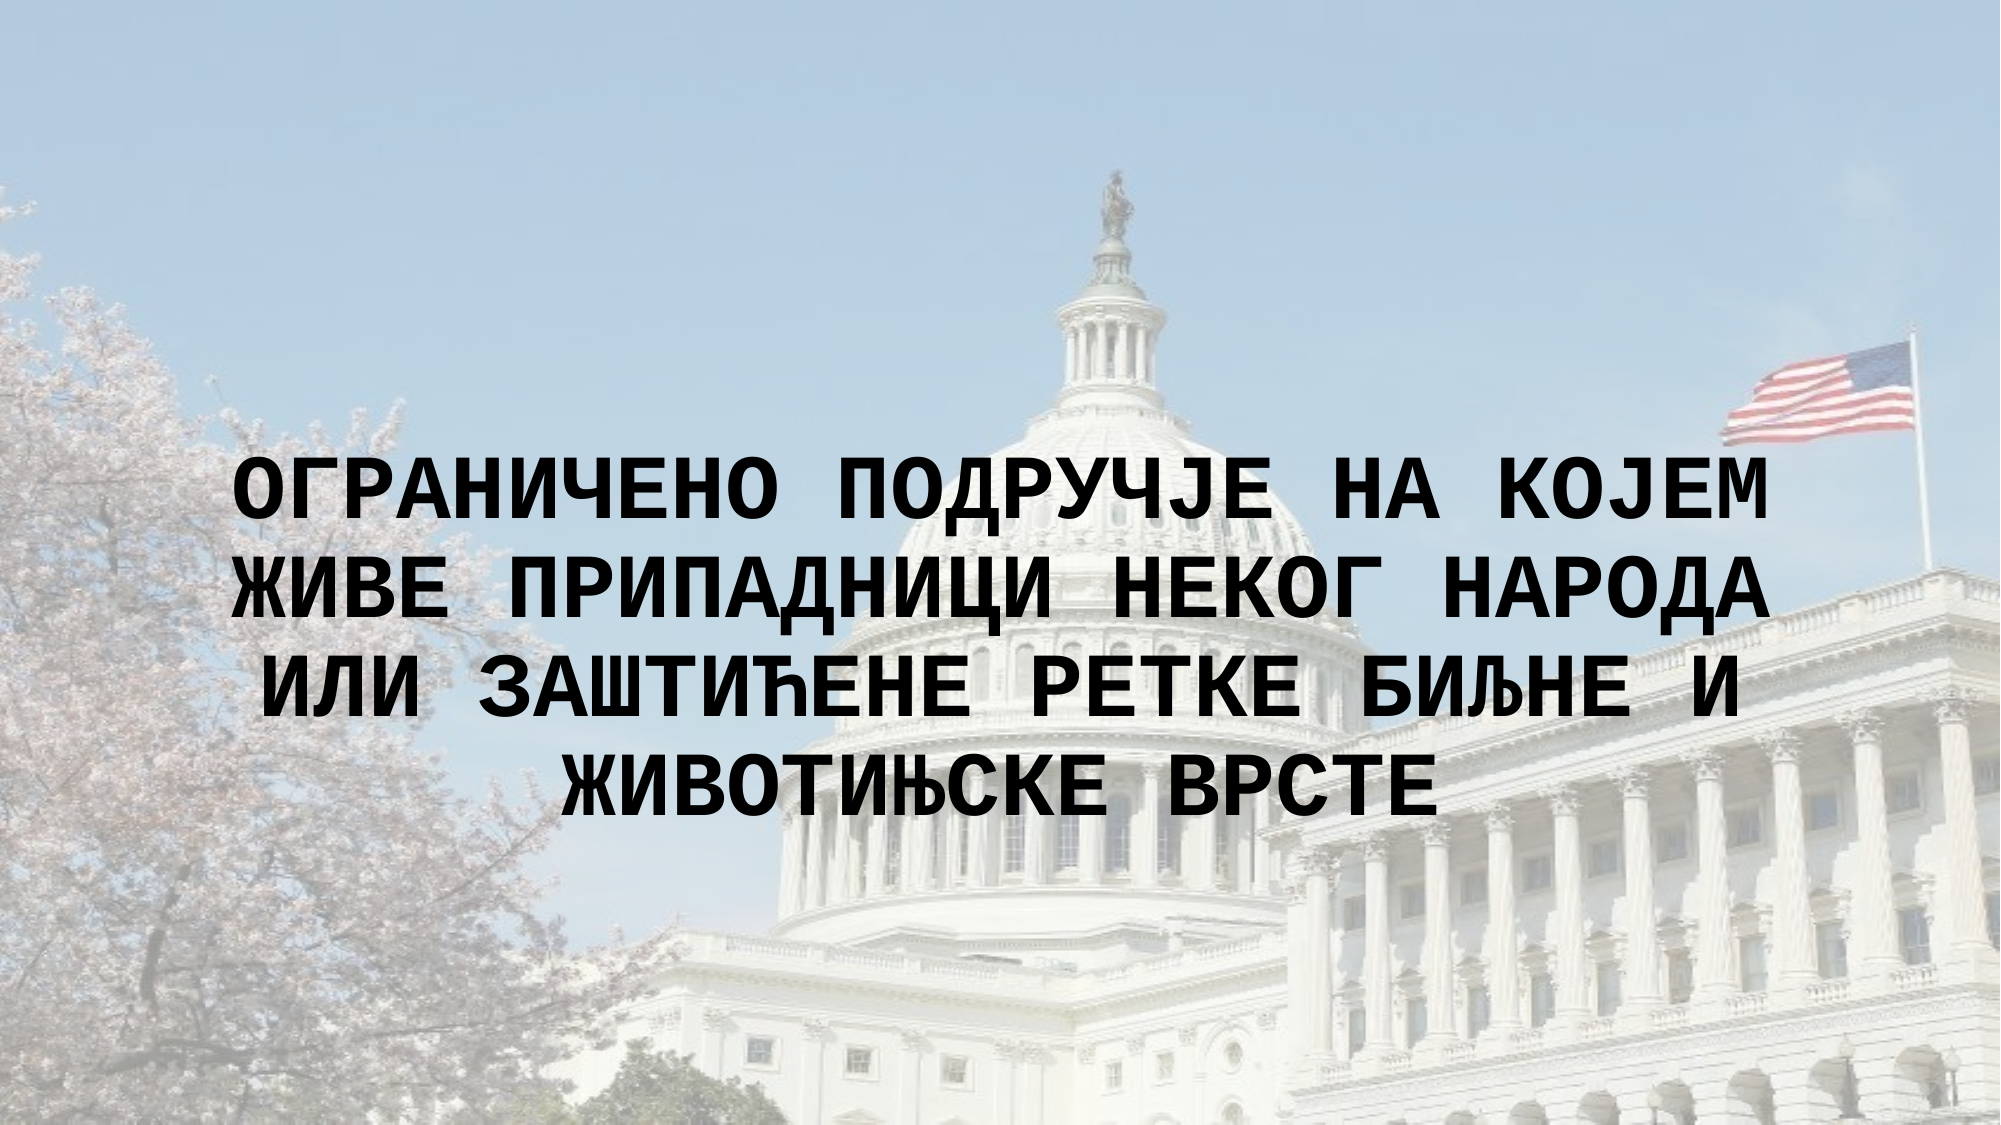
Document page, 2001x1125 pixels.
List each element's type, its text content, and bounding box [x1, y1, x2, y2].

title ОГРАНИЧЕНО ПОДРУЧЈЕ НА КОЈЕМ ЖИВЕ ПРИПАДНИЦИ НЕКОГ НАРОДА ИЛИ ЗАШТИЋЕНЕ РЕТКЕ БИЉНЕ И ЖИВОТИЊСКЕ ВРСТЕ [109, 271, 1893, 1003]
